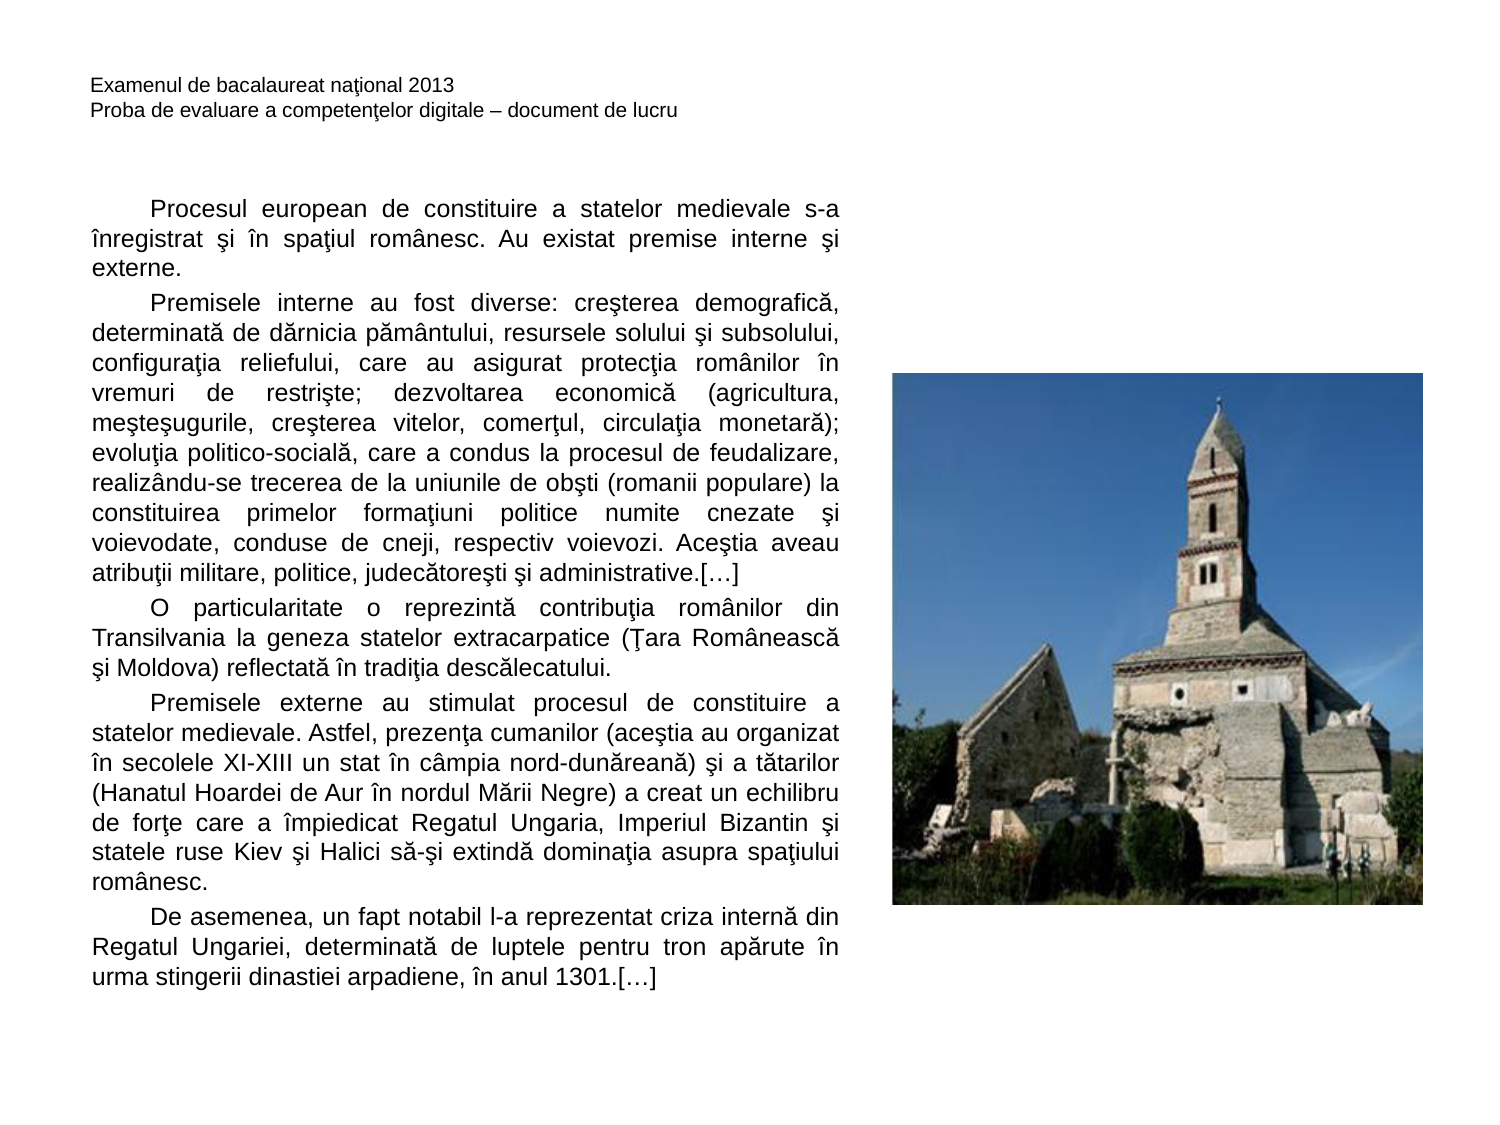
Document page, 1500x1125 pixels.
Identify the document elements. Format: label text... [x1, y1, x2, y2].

title Examenul de bacalaureat naţional 2013 Proba de evaluare a competenţelor digitale – document de lucru [74, 44, 1426, 150]
list Procesul european de constituire a statelor medievale s-a înregistrat şi în spaţiul românesc. Au existat premise interne şi externe. Premisele interne au fost diverse: creşterea demografică, determinată de dărnicia pământului, resursele solului şi subsolului, configuraţia reliefului, care au asigurat protecţia românilor în vremuri de restrişte; dezvoltarea economică (agricultura, meşteşugurile, creşterea vitelor, comerţul, circulaţia monetară); evoluţia politico-socială, care a condus la procesul de feudalizare, realizându-se trecerea de la uniunile de obşti (romanii populare) la constituirea primelor formaţiuni politice numite cnezate şi voievodate, conduse de cneji, respectiv voievozi. Aceştia aveau atribuţii militare, politice, judecătoreşti şi administrative.[…] O particularitate o reprezintă contribuţia românilor din Transilvania la geneza statelor extracarpatice (Ţara Românească şi Moldova) reflectată în tradiţia descălecatului. Premisele externe au stimulat procesul de constituire a statelor medievale. Astfel, prezenţa cumanilor (aceştia au organizat în secolele XI-XIII un stat în câmpia nord-dunăreană) şi a tătarilor (Hanatul Hoardei de Aur în nordul Mării Negre) a creat un echilibru de forţe care a împiedicat Regatul Ungaria, Imperiul Bizantin şi statele ruse Kiev şi Halici să-şi extindă dominaţia asupra spaţiului românesc. De asemenea, un fapt notabil l-a reprezentat criza internă din Regatul Ungariei, determinată de luptele pentru tron apărute în urma stingerii dinastiei arpadiene, în anul 1301.[…] [76, 184, 857, 1048]
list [891, 373, 1424, 905]
